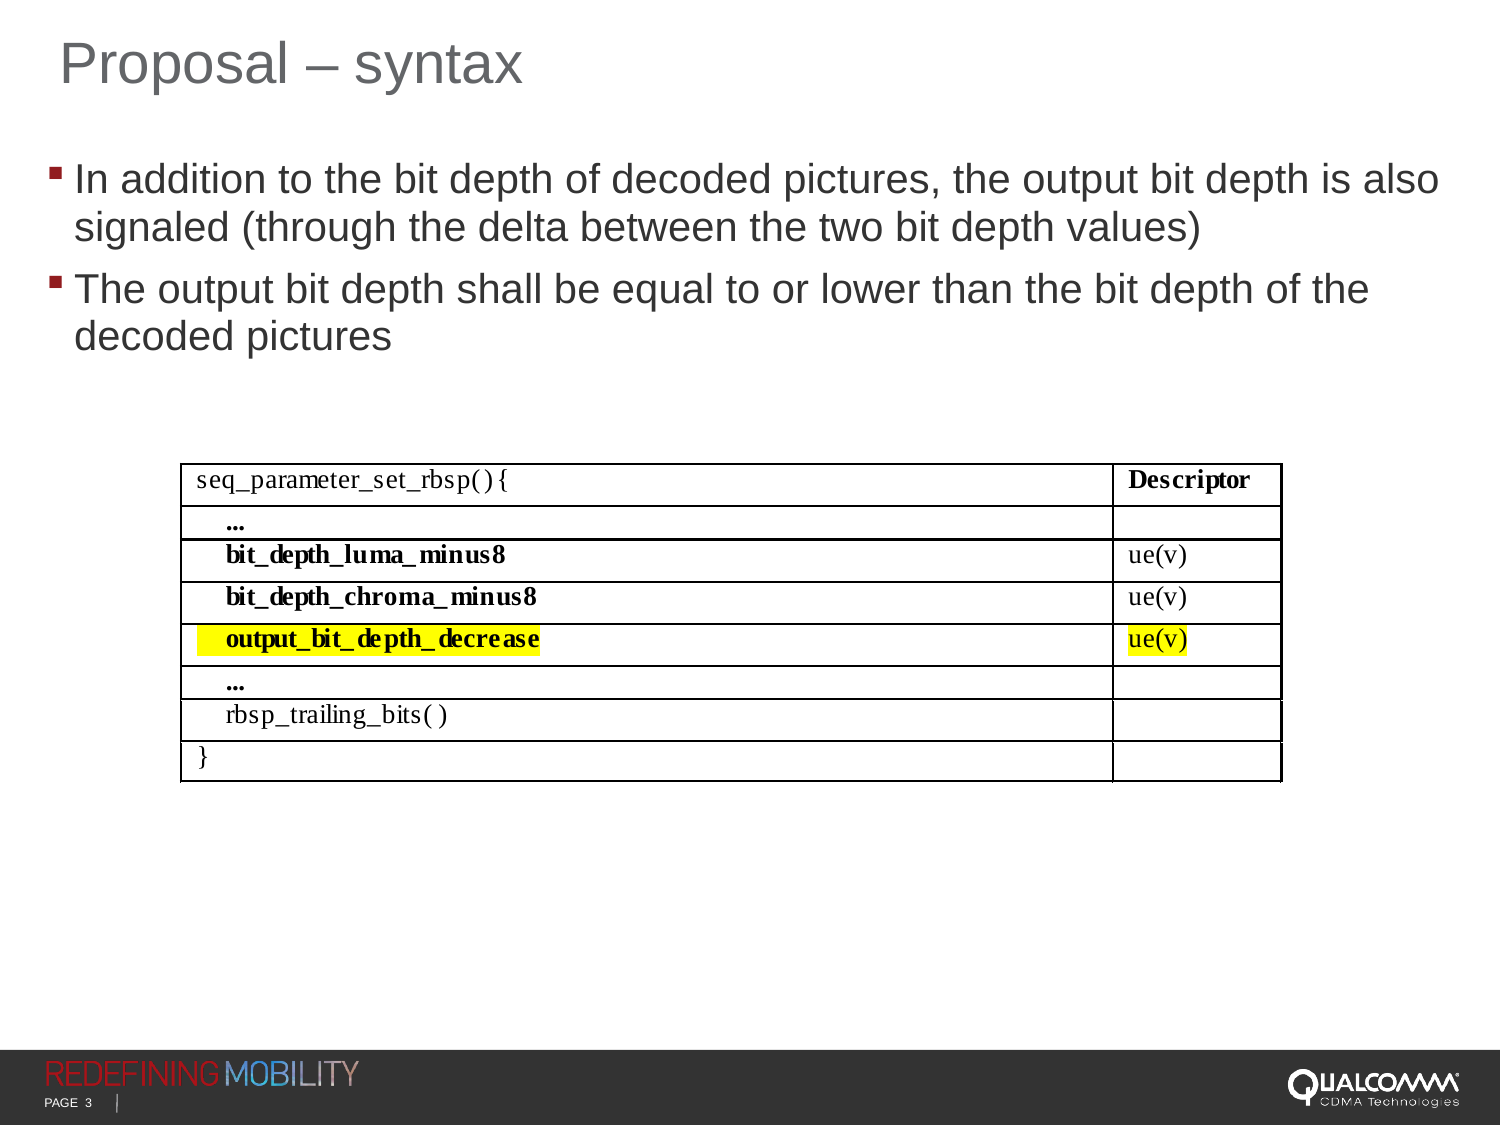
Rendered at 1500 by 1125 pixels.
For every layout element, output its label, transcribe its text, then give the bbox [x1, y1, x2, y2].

title Proposal – syntax [44, 20, 1483, 113]
picture [31, 1049, 369, 1098]
picture [64, 462, 1398, 839]
picture [1278, 1058, 1478, 1114]
list In addition to the bit depth of decoded pictures, the output bit depth is also signaled (through the delta between the two bit depth values) The output bit depth shall be equal to or lower than the bit depth of the decoded pictures [30, 148, 1469, 1021]
